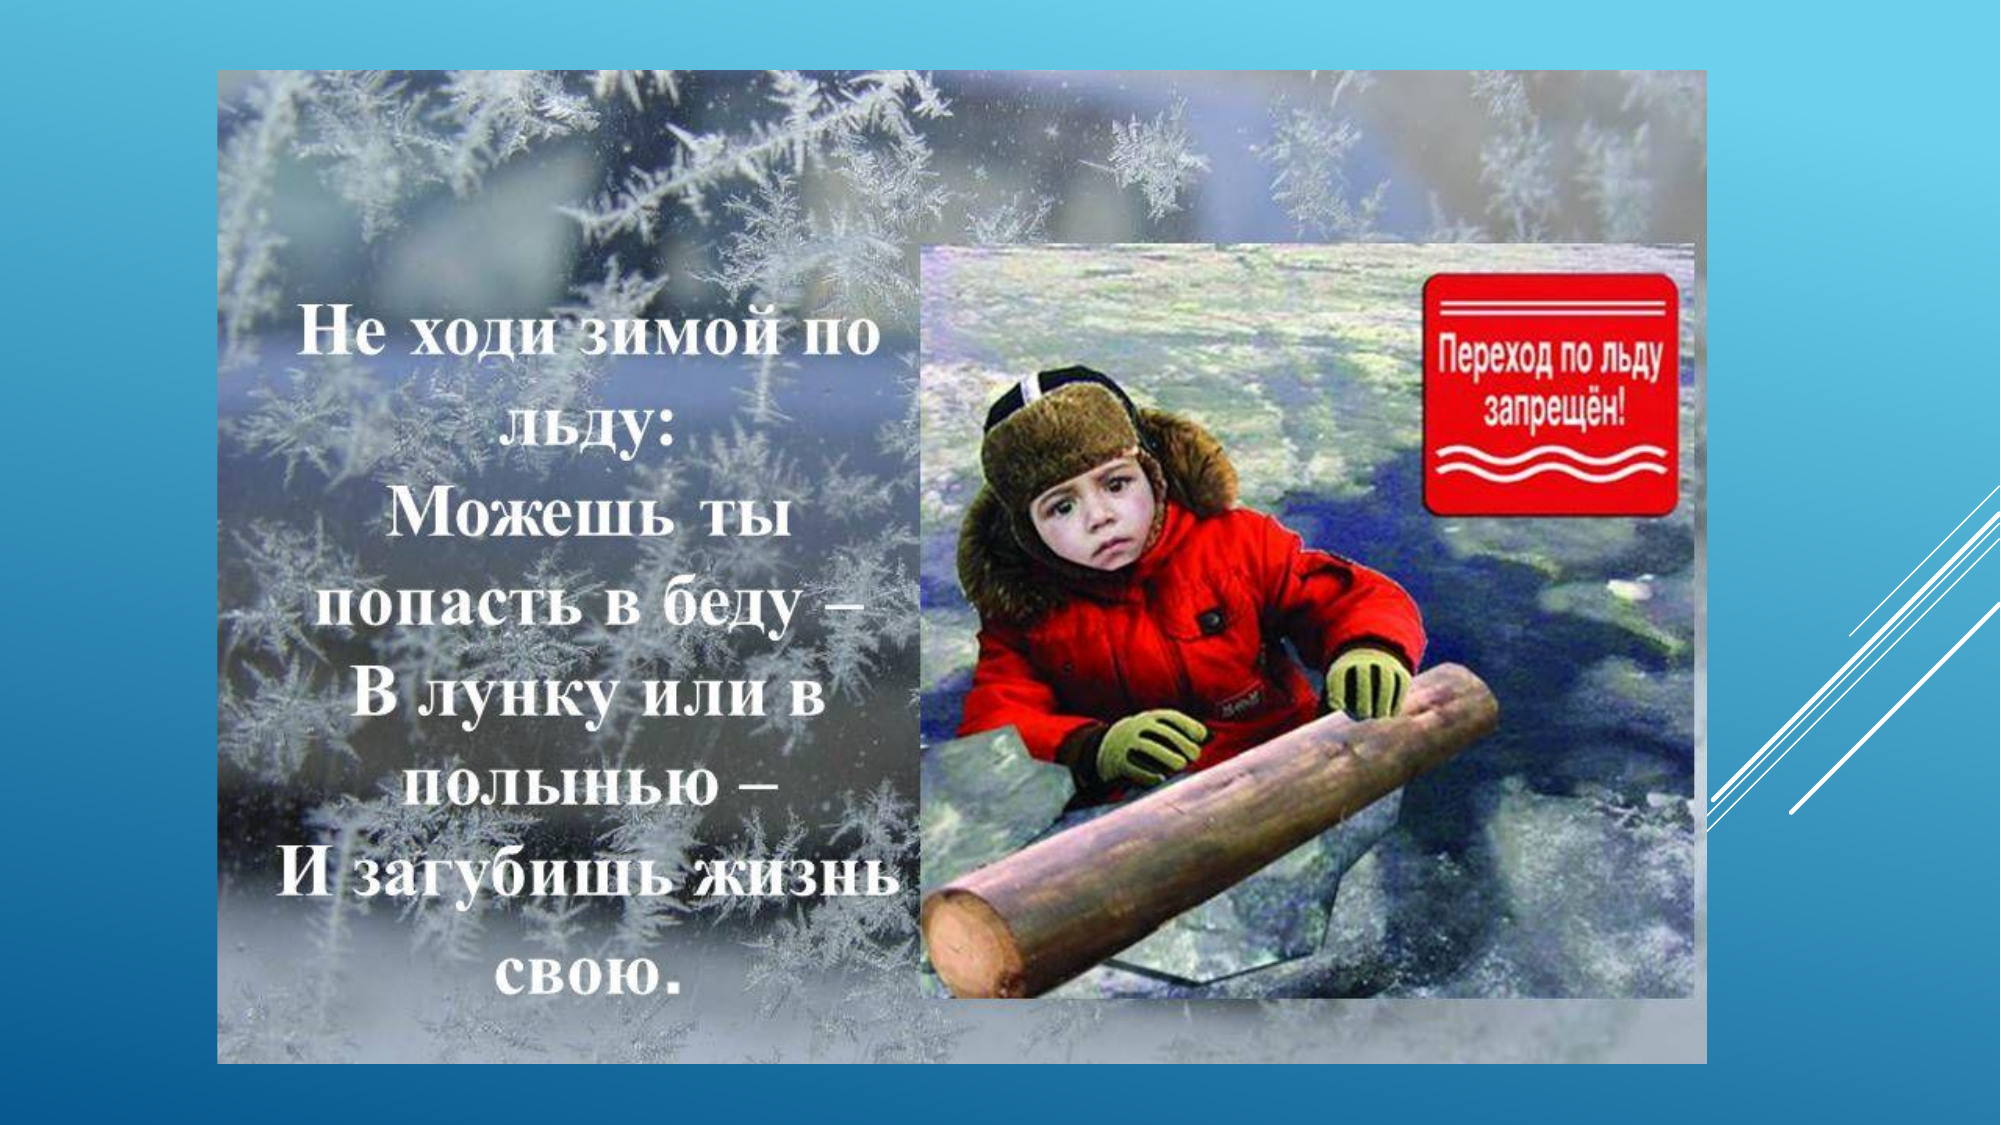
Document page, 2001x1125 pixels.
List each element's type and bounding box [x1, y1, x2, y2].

picture [217, 70, 1707, 1064]
